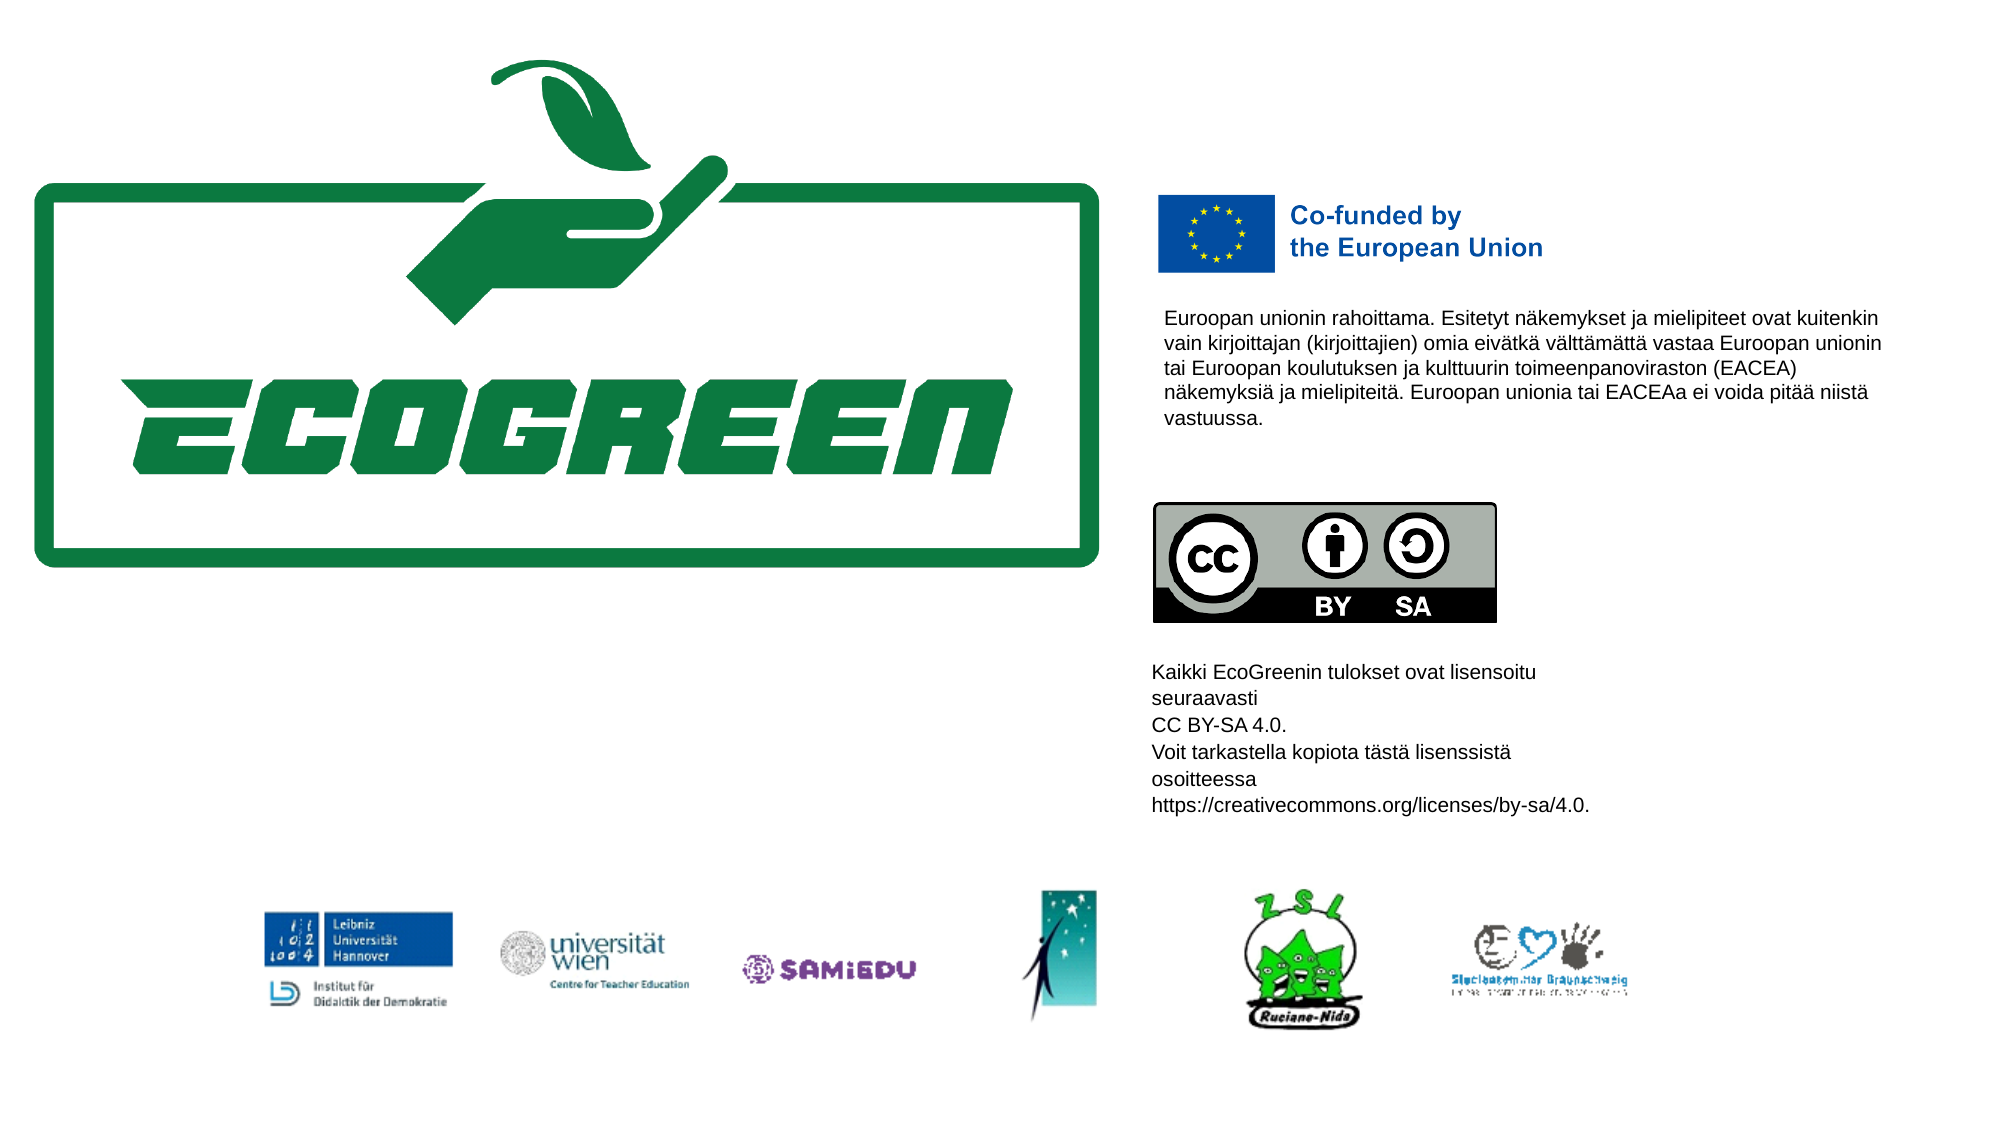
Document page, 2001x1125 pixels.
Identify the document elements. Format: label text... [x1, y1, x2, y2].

text_box Euroopan unionin rahoittama. Esitetyt näkemykset ja mielipiteet ovat kuitenkin vain kirjoittajan (kirjoittajien) omia eivätkä välttämättä vastaa Euroopan unionin tai Euroopan koulutuksen ja kulttuurin toimeenpanoviraston (EACEA) näkemyksiä ja mielipiteitä. Euroopan unionia tai EACEAa ei voida pitää niistä vastuussa. [1149, 296, 1915, 437]
picture [1153, 502, 1497, 623]
picture [1153, 190, 1572, 278]
picture [0, 0, 1137, 656]
text_box [184, 487, 1815, 824]
picture [226, 855, 1678, 1111]
text_box Kaikki EcoGreenin tulokset ovat lisensoitu seuraavasti CC BY-SA 4.0. Voit tarkastella kopiota tästä lisenssistä osoitteessa https://creativecommons.org/licenses/by-sa/4.0. [1136, 649, 1622, 782]
